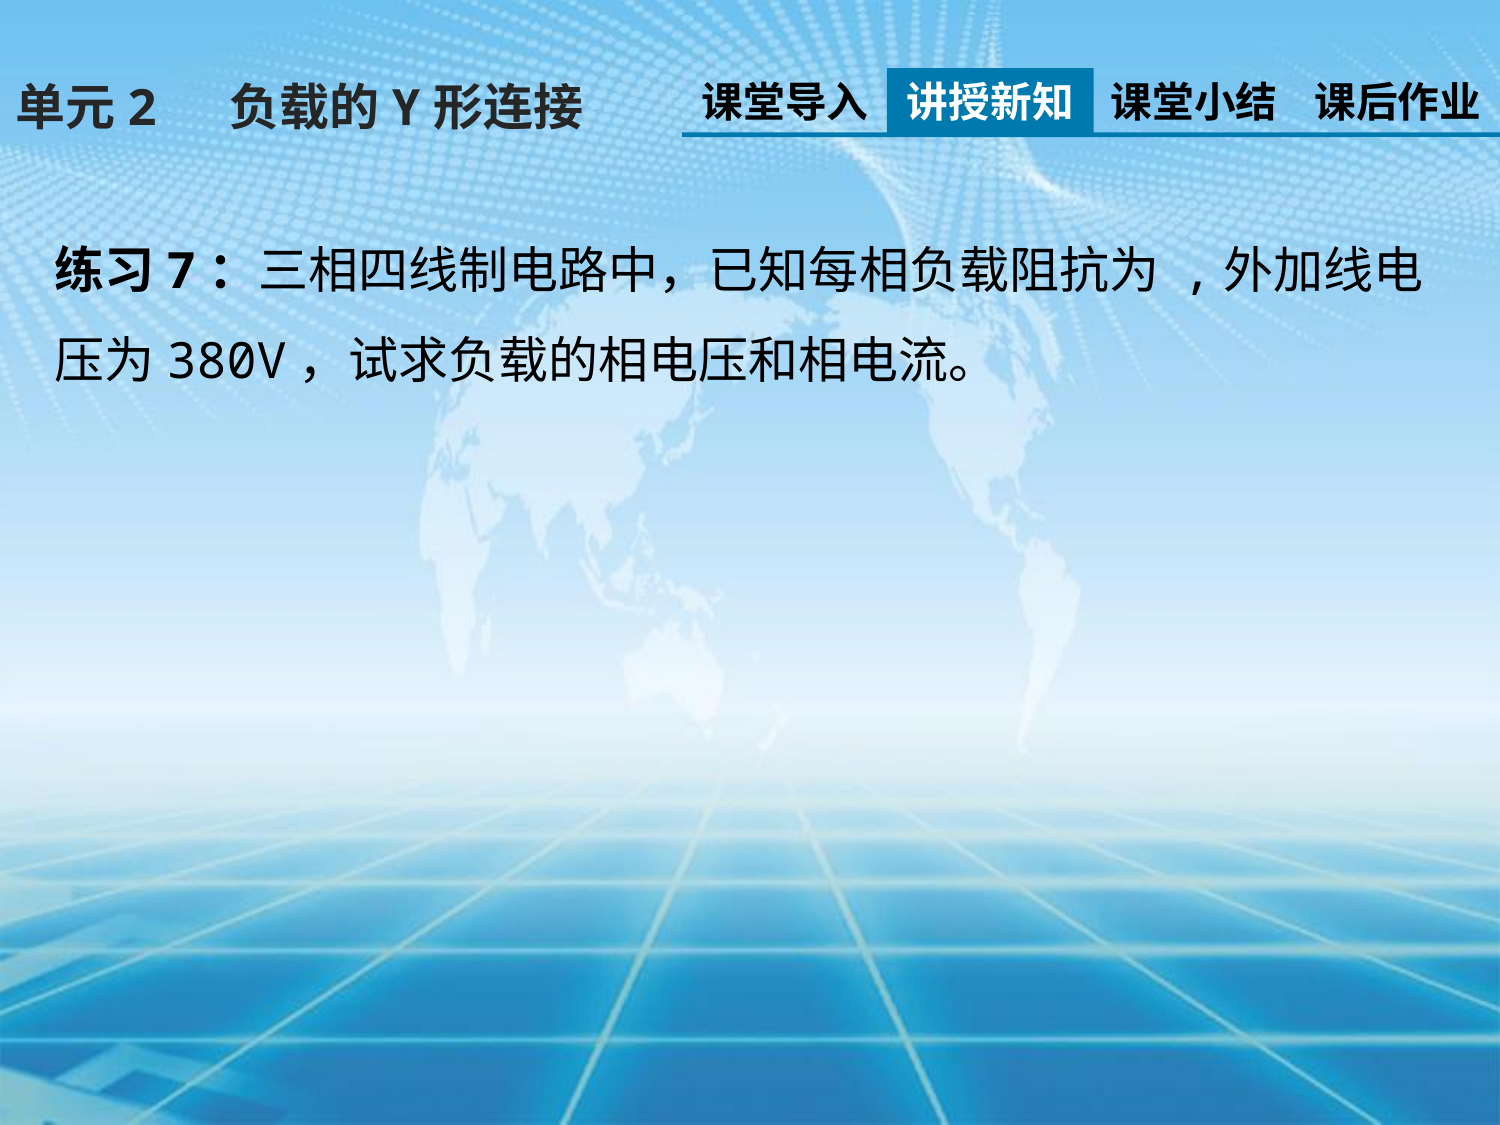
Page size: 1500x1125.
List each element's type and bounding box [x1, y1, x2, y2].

picture [0, 0, 1500, 1125]
text_box [1, 67, 1500, 144]
